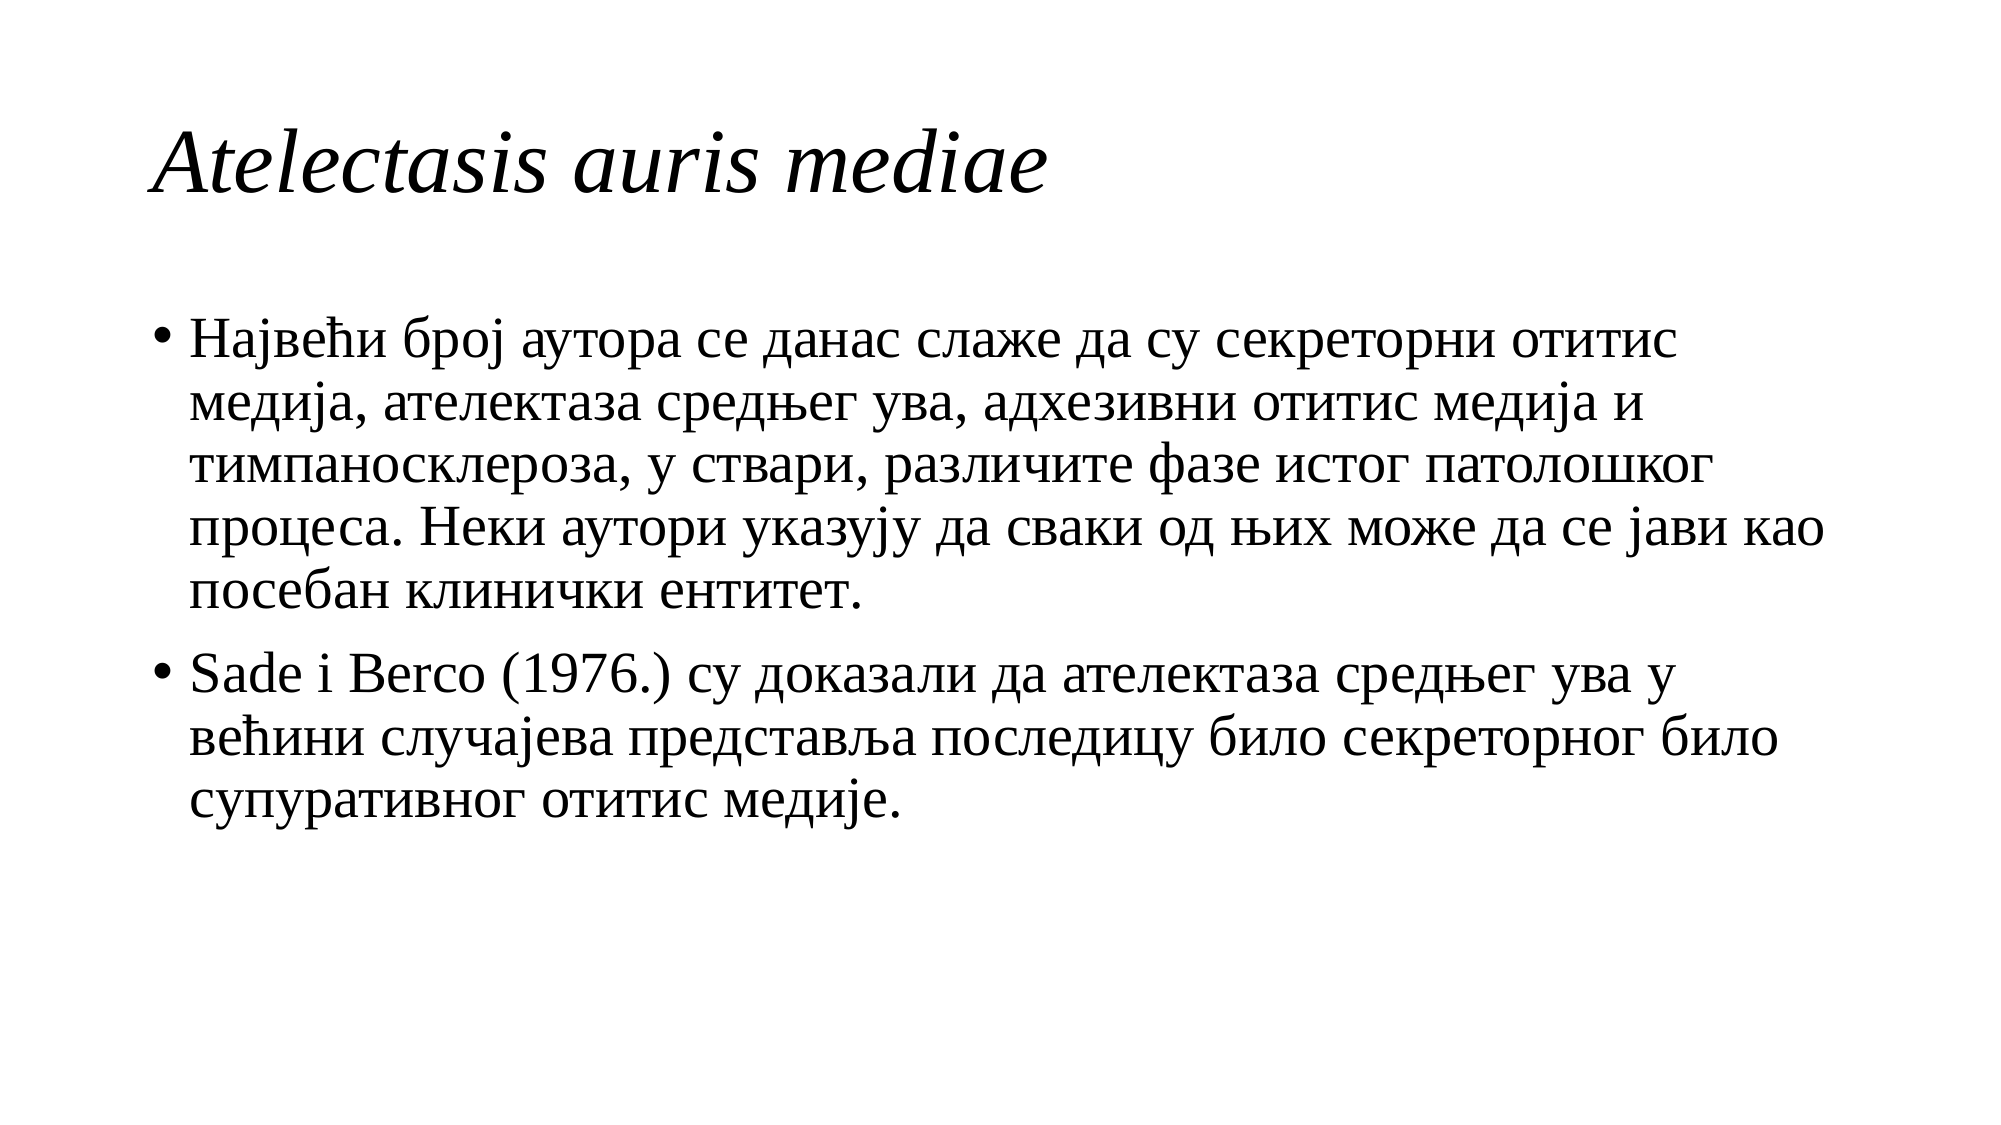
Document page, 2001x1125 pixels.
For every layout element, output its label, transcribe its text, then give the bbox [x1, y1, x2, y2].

list Највећи број аутора се данас слаже да су секреторни отитис медија, ателектаза средњег ува, адхезивни отитис медија и тимпаносклероза, у ствари, различите фазе истог патолошког процеса. Неки аутори указују да сваки од њих може да се јави као посебан клинички ентитет. Sade i Berco (1976.) су доказали да ателектаза средњег ува у већини случајева представља последицу било секреторног било супуративног отитис медије. [137, 299, 1863, 1014]
title Atelectasis auris mediae [137, 59, 1863, 278]
